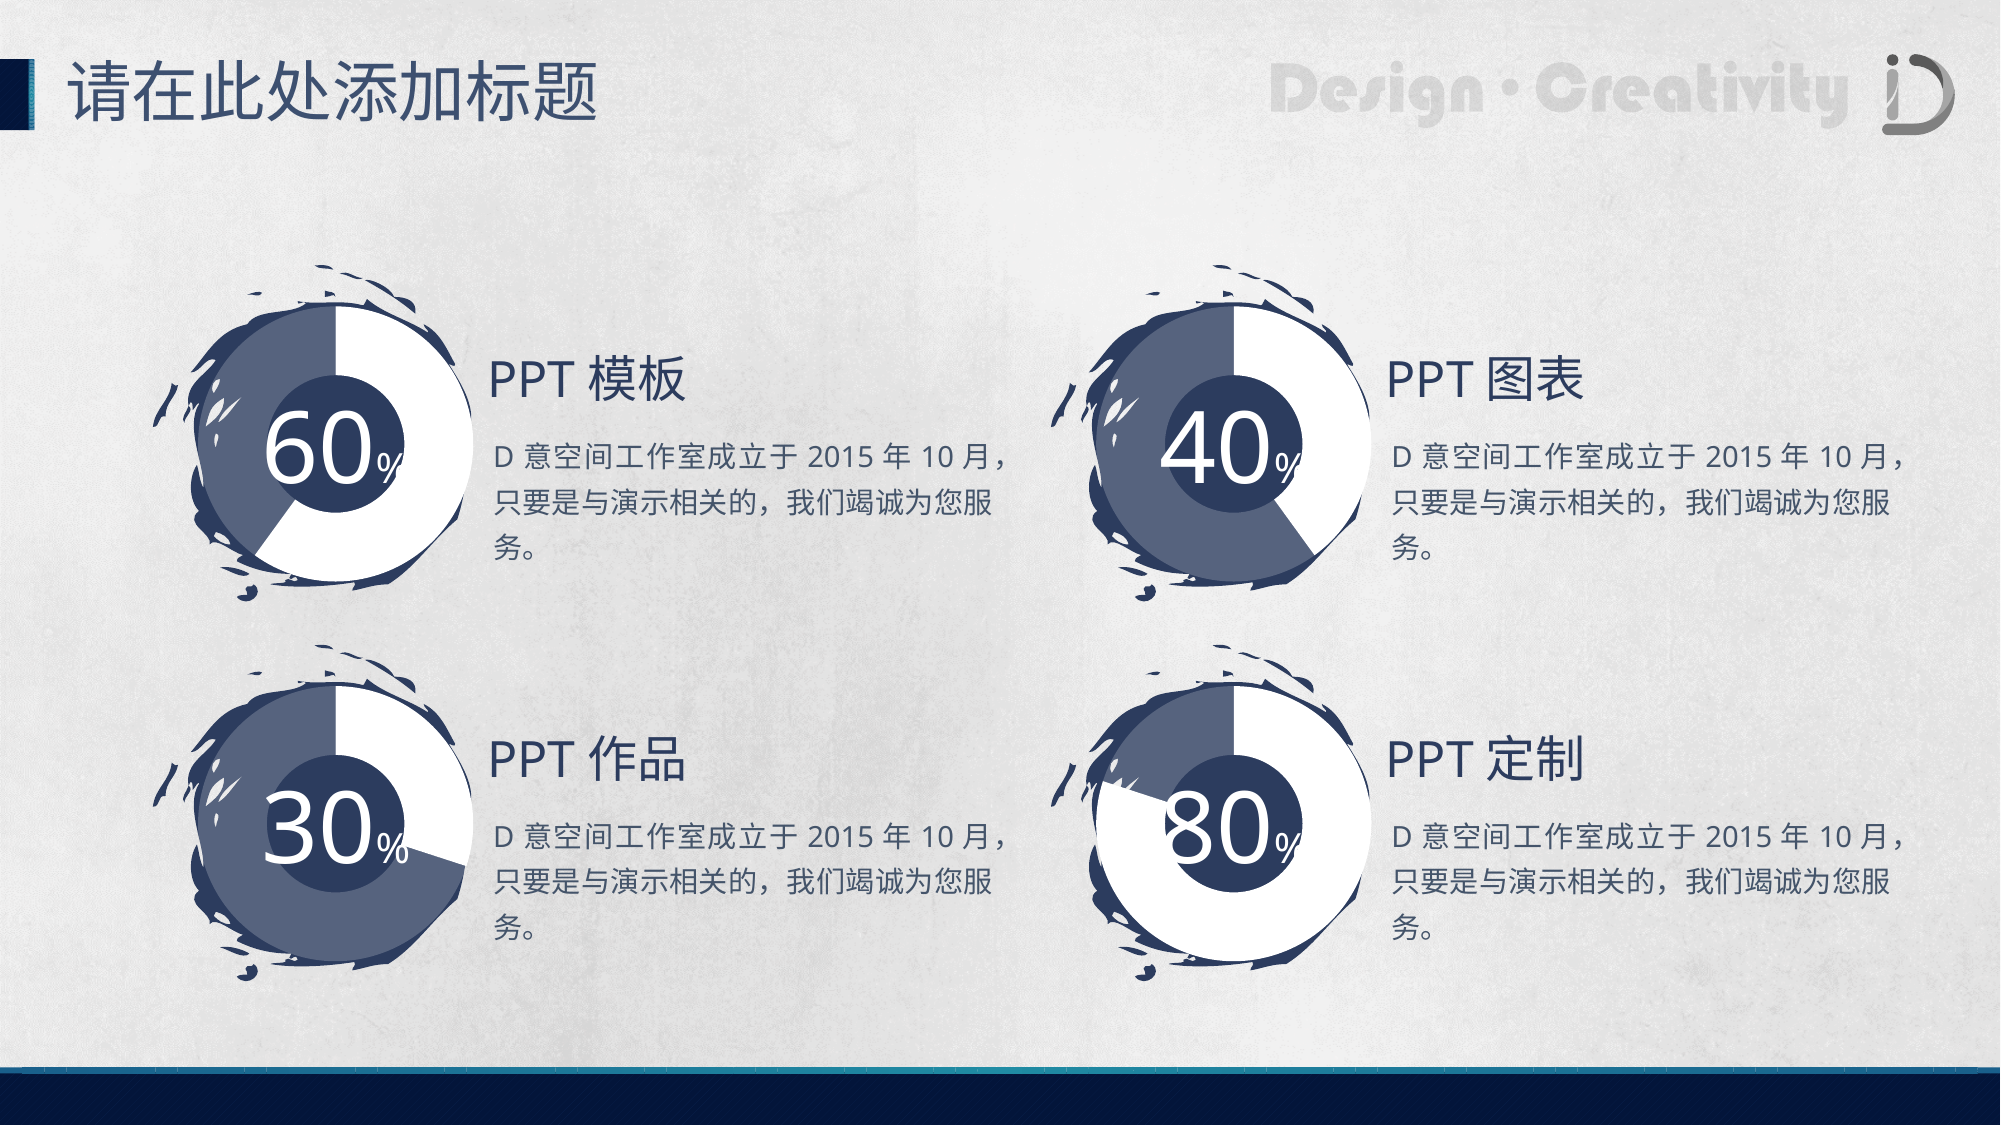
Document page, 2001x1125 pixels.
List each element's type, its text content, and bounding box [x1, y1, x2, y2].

chart [1090, 300, 1378, 588]
text_box [1134, 588, 1156, 602]
text_box [236, 968, 258, 982]
text_box [247, 291, 263, 296]
text_box [1237, 652, 1261, 659]
text_box [339, 272, 363, 280]
chart [192, 680, 480, 968]
text_box [152, 382, 179, 428]
text_box [1212, 265, 1232, 270]
text_box [1237, 272, 1261, 280]
text_box [324, 670, 336, 677]
text_box [314, 644, 334, 650]
text_box [247, 671, 263, 676]
text_box D意空间工作室成立于2015年10月，只要是与演示相关的，我们竭诚为您服务。 [1378, 420, 1907, 572]
text_box [1051, 762, 1077, 807]
text_box [1145, 671, 1161, 676]
text_box PPT图表 [1378, 340, 1601, 416]
text_box [1263, 279, 1308, 300]
list 请在此处添加标题 [50, 52, 1106, 138]
chart [192, 300, 480, 588]
text_box [1145, 291, 1161, 296]
text_box [324, 290, 336, 297]
text_box [1081, 387, 1090, 423]
text_box [1051, 382, 1077, 428]
text_box D意空间工作室成立于2015年10月，只要是与演示相关的，我们竭诚为您服务。 [480, 420, 1008, 572]
text_box PPT模板 [480, 340, 703, 416]
text_box [1223, 290, 1234, 297]
text_box [1212, 644, 1232, 650]
text_box [1223, 670, 1234, 677]
text_box D意空间工作室成立于2015年10月，只要是与演示相关的，我们竭诚为您服务。 [1378, 800, 1907, 952]
text_box [314, 265, 334, 270]
text_box PPT作品 [480, 720, 703, 795]
text_box [236, 588, 258, 602]
text_box [182, 386, 192, 423]
text_box [339, 652, 363, 659]
text_box D意空间工作室成立于2015年10月，只要是与演示相关的，我们竭诚为您服务。 [480, 800, 1008, 952]
text_box PPT定制 [1378, 720, 1601, 795]
chart [1090, 680, 1378, 968]
text_box [1134, 968, 1156, 982]
text_box [152, 762, 179, 807]
text_box [182, 766, 192, 803]
text_box [1263, 659, 1308, 680]
text_box [364, 279, 410, 300]
text_box [1081, 766, 1090, 803]
text_box [364, 659, 410, 680]
